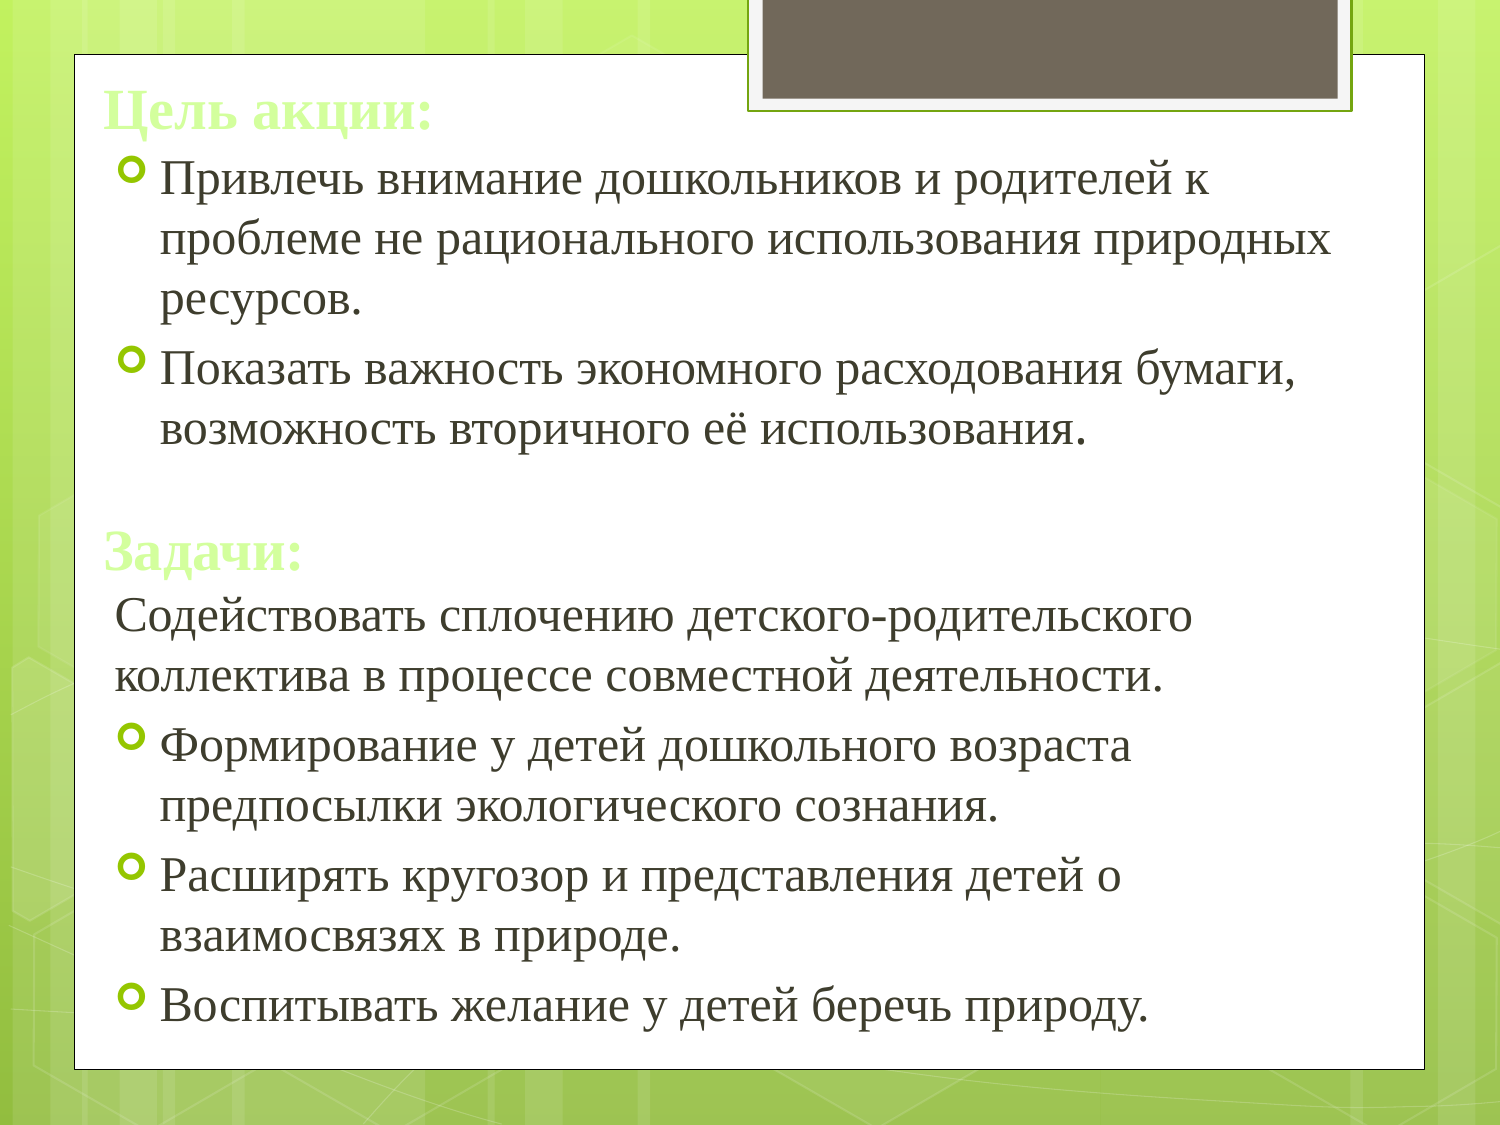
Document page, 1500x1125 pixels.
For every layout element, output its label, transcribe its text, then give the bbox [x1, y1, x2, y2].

text_box Содействовать сплочению детского-родительского коллектива в процессе совместной деятельности. Формирование у детей дошкольного возраста предпосылки экологического сознания. Расширять кругозор и представления детей о взаимосвязях в природе. Воспитывать желание у детей беречь природу. [88, 504, 1388, 1040]
title Цель акции: [88, 42, 727, 137]
list Привлечь внимание дошкольников и родителей к проблеме не рационального использования природных ресурсов. Показать важность экономного расходования бумаги, возможность вторичного её использования. [88, 137, 1400, 587]
